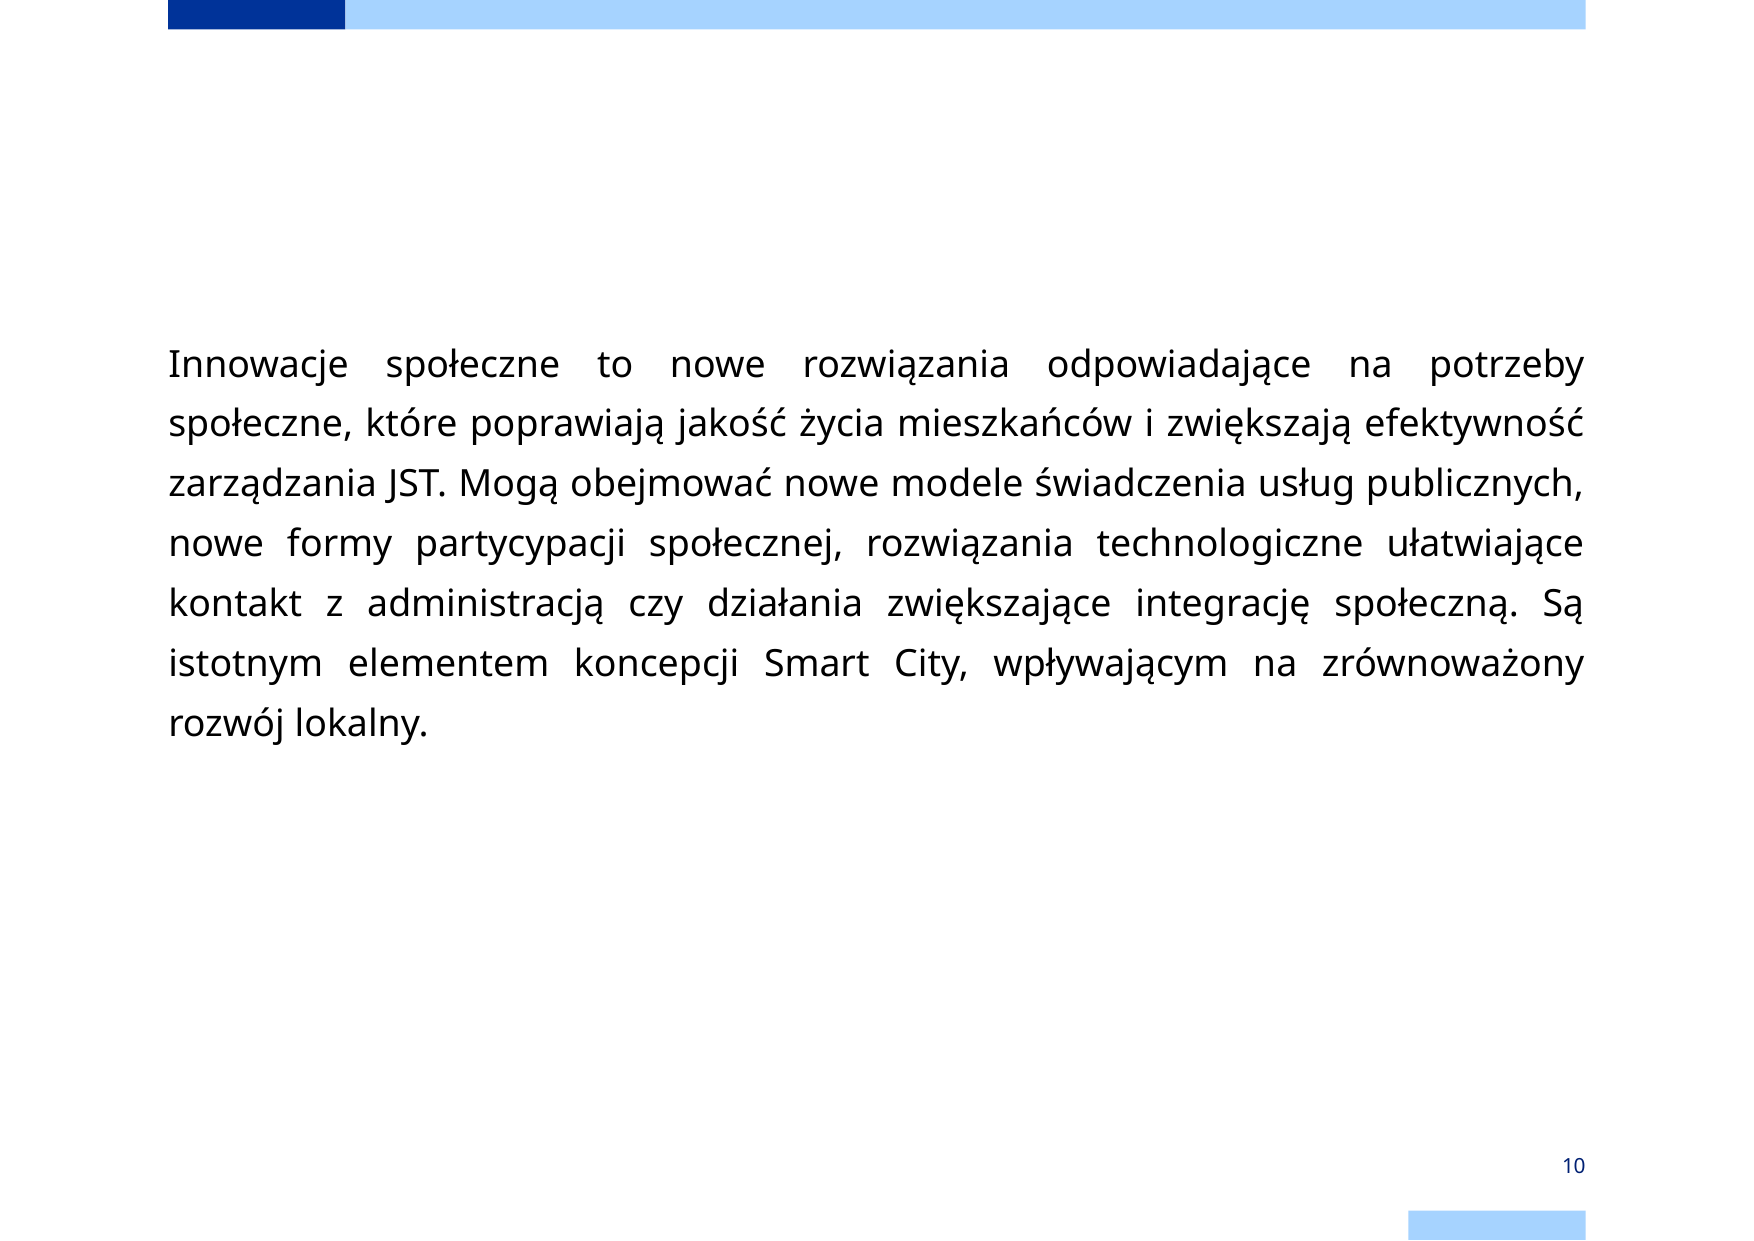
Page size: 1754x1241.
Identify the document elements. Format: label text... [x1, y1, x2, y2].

slide_number ‹#› [1408, 1151, 1586, 1182]
list Innowacje społeczne to nowe rozwiązania odpowiadające na potrzeby społeczne, które poprawiają jakość życia mieszkańców i zwiększają efektywność zarządzania JST. Mogą obejmować nowe modele świadczenia usług publicznych, nowe formy partycypacji społecznej, rozwiązania technologiczne ułatwiające kontakt z administracją czy działania zwiększające integrację społeczną. Są istotnym elementem koncepcji Smart City, wpływającym na zrównoważony rozwój lokalny. [168, 324, 1586, 1093]
